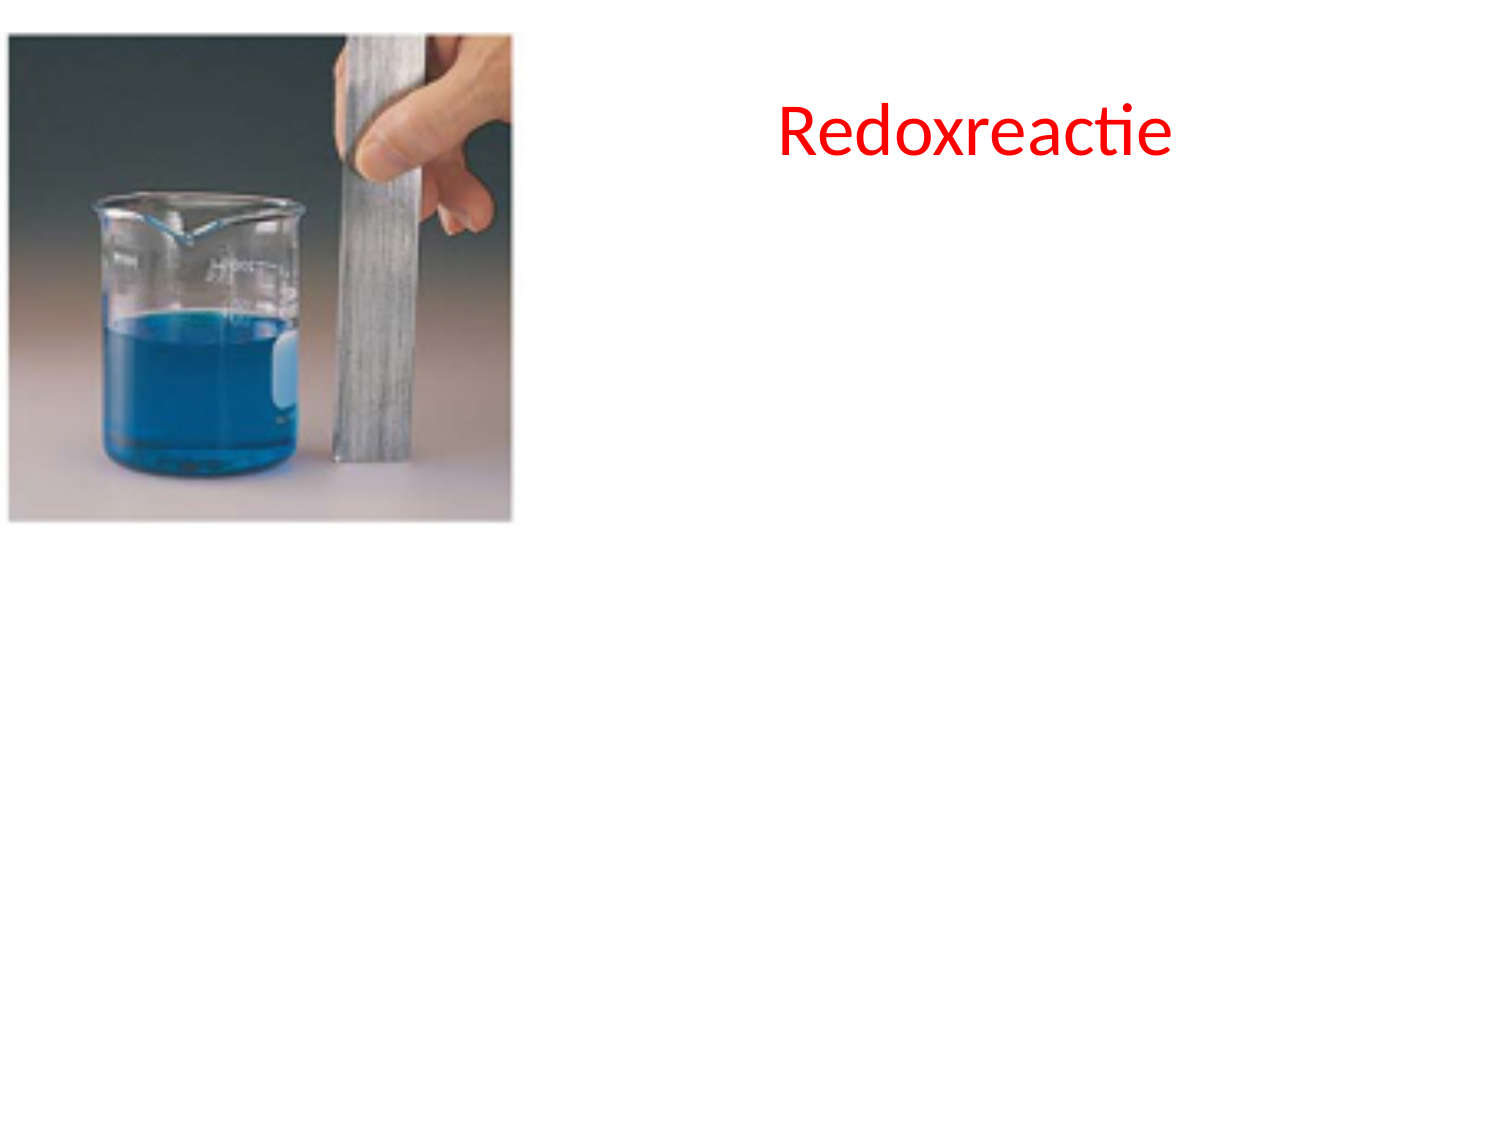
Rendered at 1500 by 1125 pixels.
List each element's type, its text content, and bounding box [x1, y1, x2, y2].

text_box Redoxreactie [661, 73, 1500, 178]
picture [0, 31, 525, 527]
